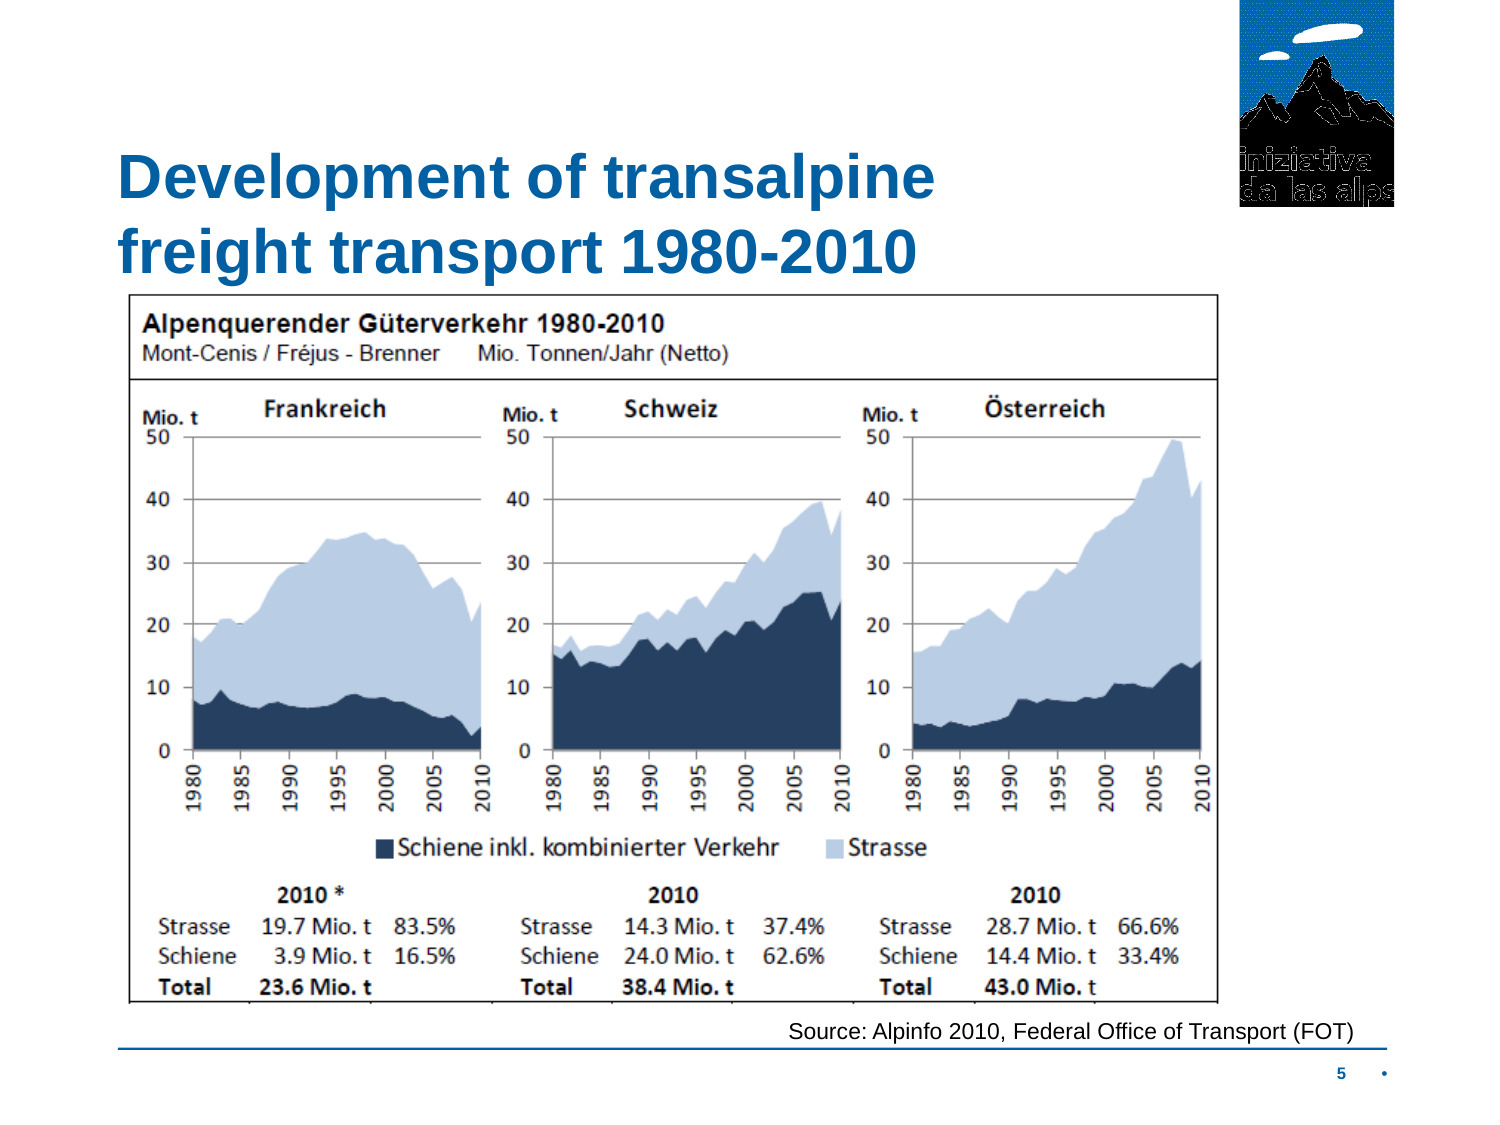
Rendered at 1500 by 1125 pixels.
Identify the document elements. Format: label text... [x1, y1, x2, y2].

picture [123, 290, 1223, 1010]
text_box Source: Alpinfo 2010, Federal Office of Transport (FOT) [773, 1009, 1477, 1052]
slide_number 5 [1074, 1062, 1347, 1107]
title Development of transalpine freight transport 1980-2010 [117, 135, 1136, 285]
